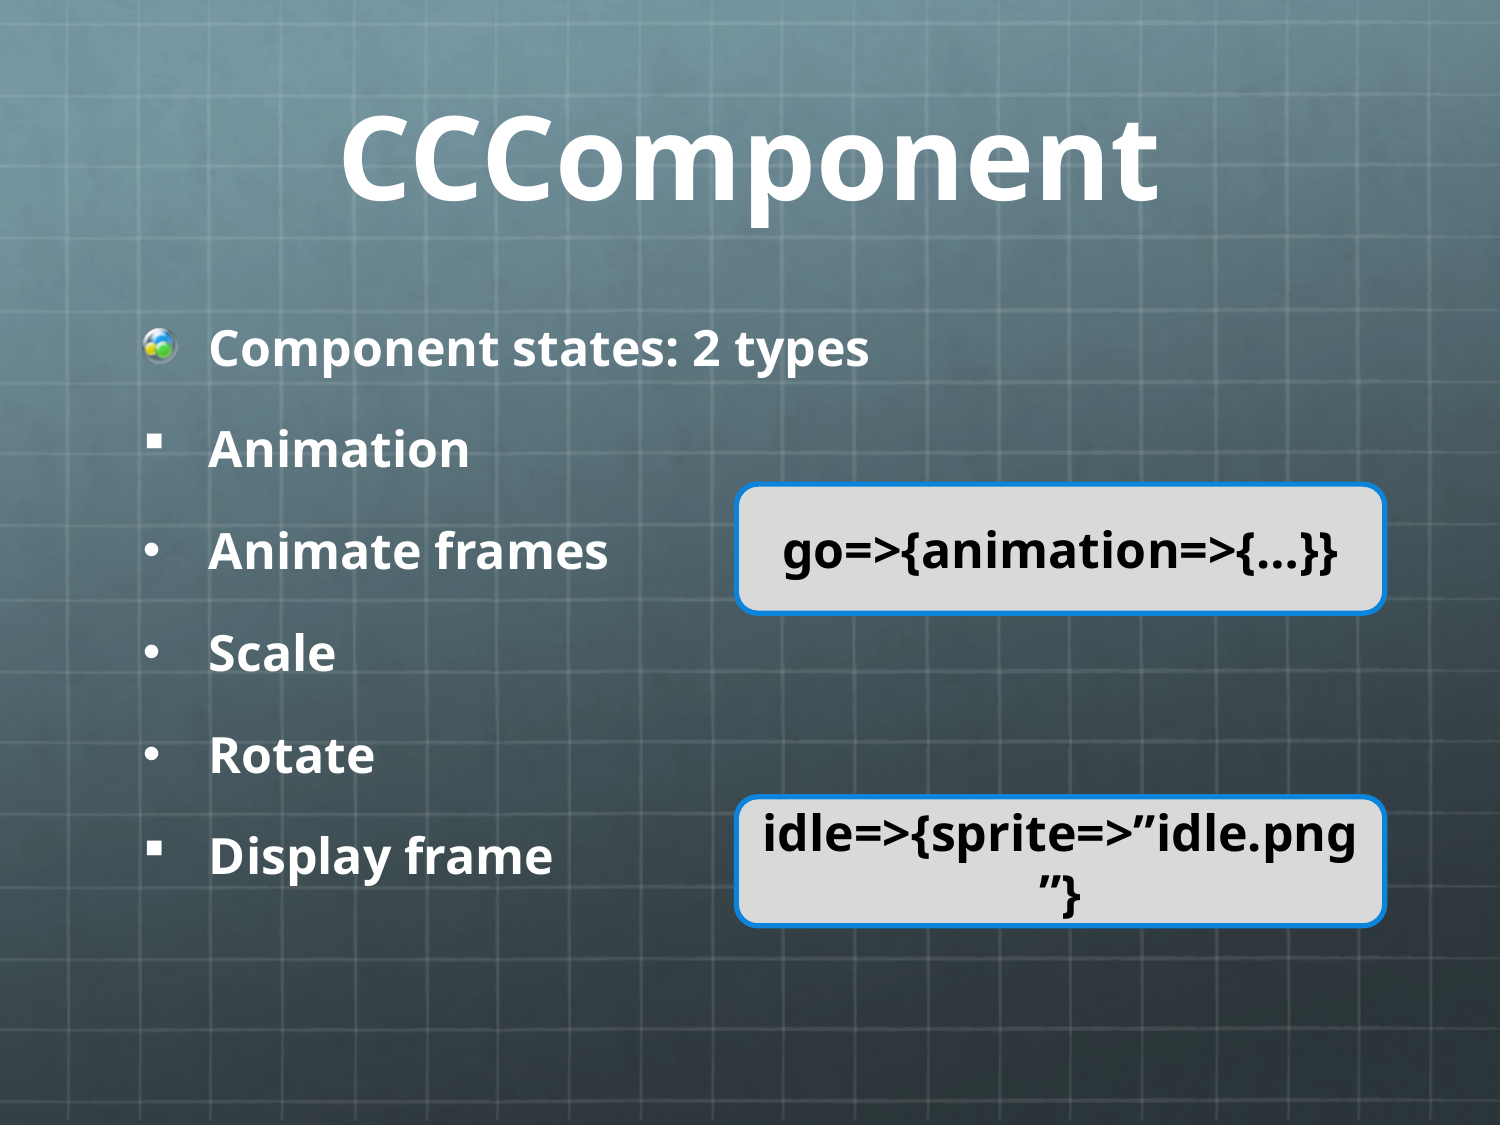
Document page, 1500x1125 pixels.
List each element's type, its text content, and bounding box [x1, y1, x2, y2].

list Component states: 2 types Animation Animate frames Scale Rotate Display frame [127, 308, 1372, 1066]
text_box idle=>{sprite=>”idle.png”} [733, 794, 1388, 929]
text_box go=>{animation=>{…}} [733, 481, 1388, 616]
picture [0, 0, 1500, 1125]
title CCComponent [127, 17, 1372, 289]
